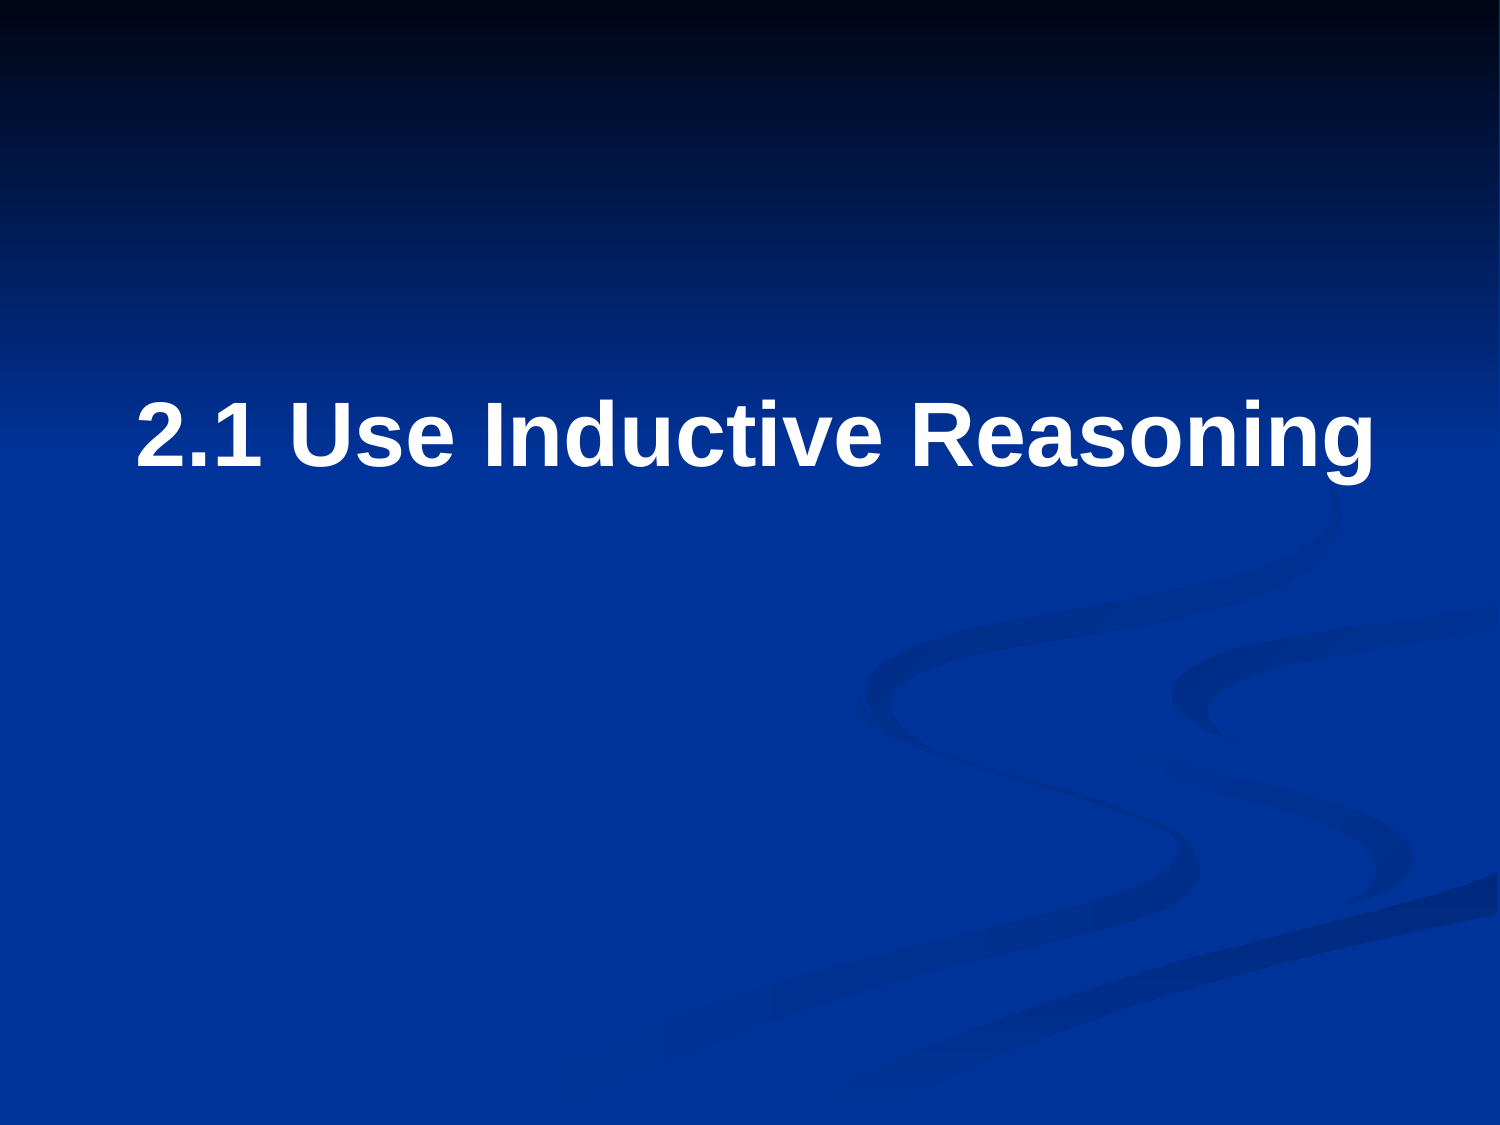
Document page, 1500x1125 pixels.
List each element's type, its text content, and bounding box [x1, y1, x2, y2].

text_box 2.1 Use Inductive Reasoning [92, 379, 1423, 494]
